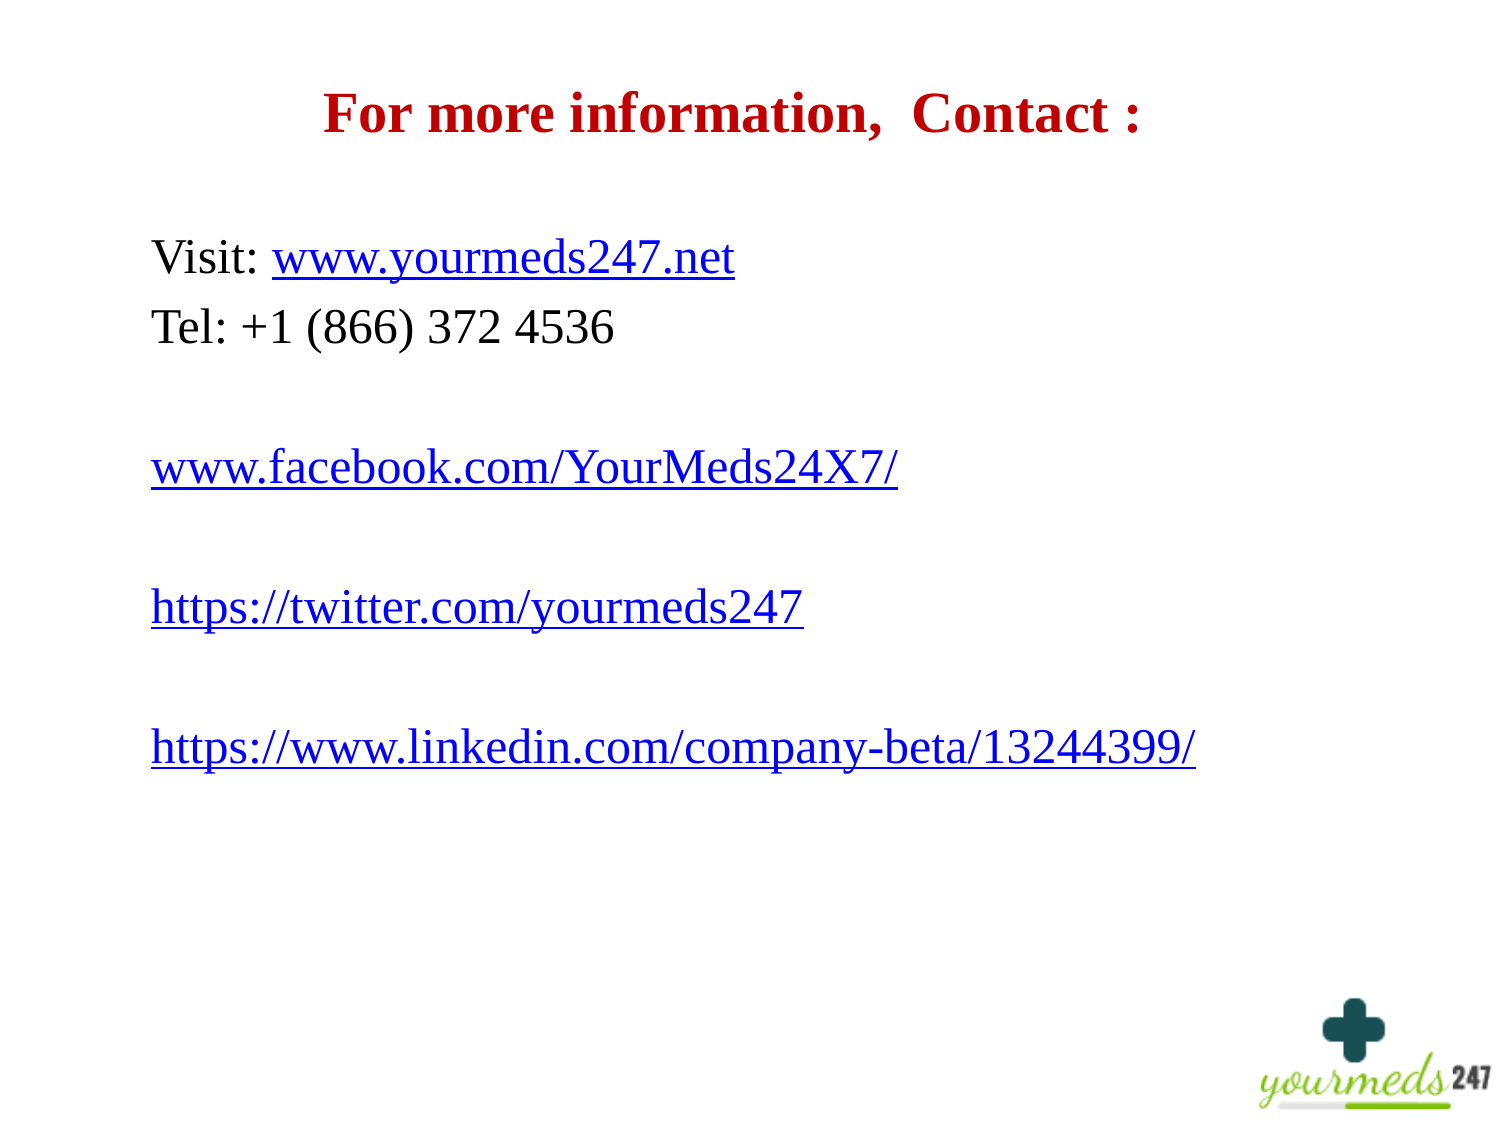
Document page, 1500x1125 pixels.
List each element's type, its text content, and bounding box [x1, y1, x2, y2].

picture [1248, 995, 1500, 1125]
list For more information, Contact : Visit: www.yourmeds247.net Tel: +1 (866) 372 4536 www.facebook.com/YourMeds24X7/ https://twitter.com/yourmeds247 https://www.linkedin.com/company-beta/13244399/ [135, 66, 1332, 929]
